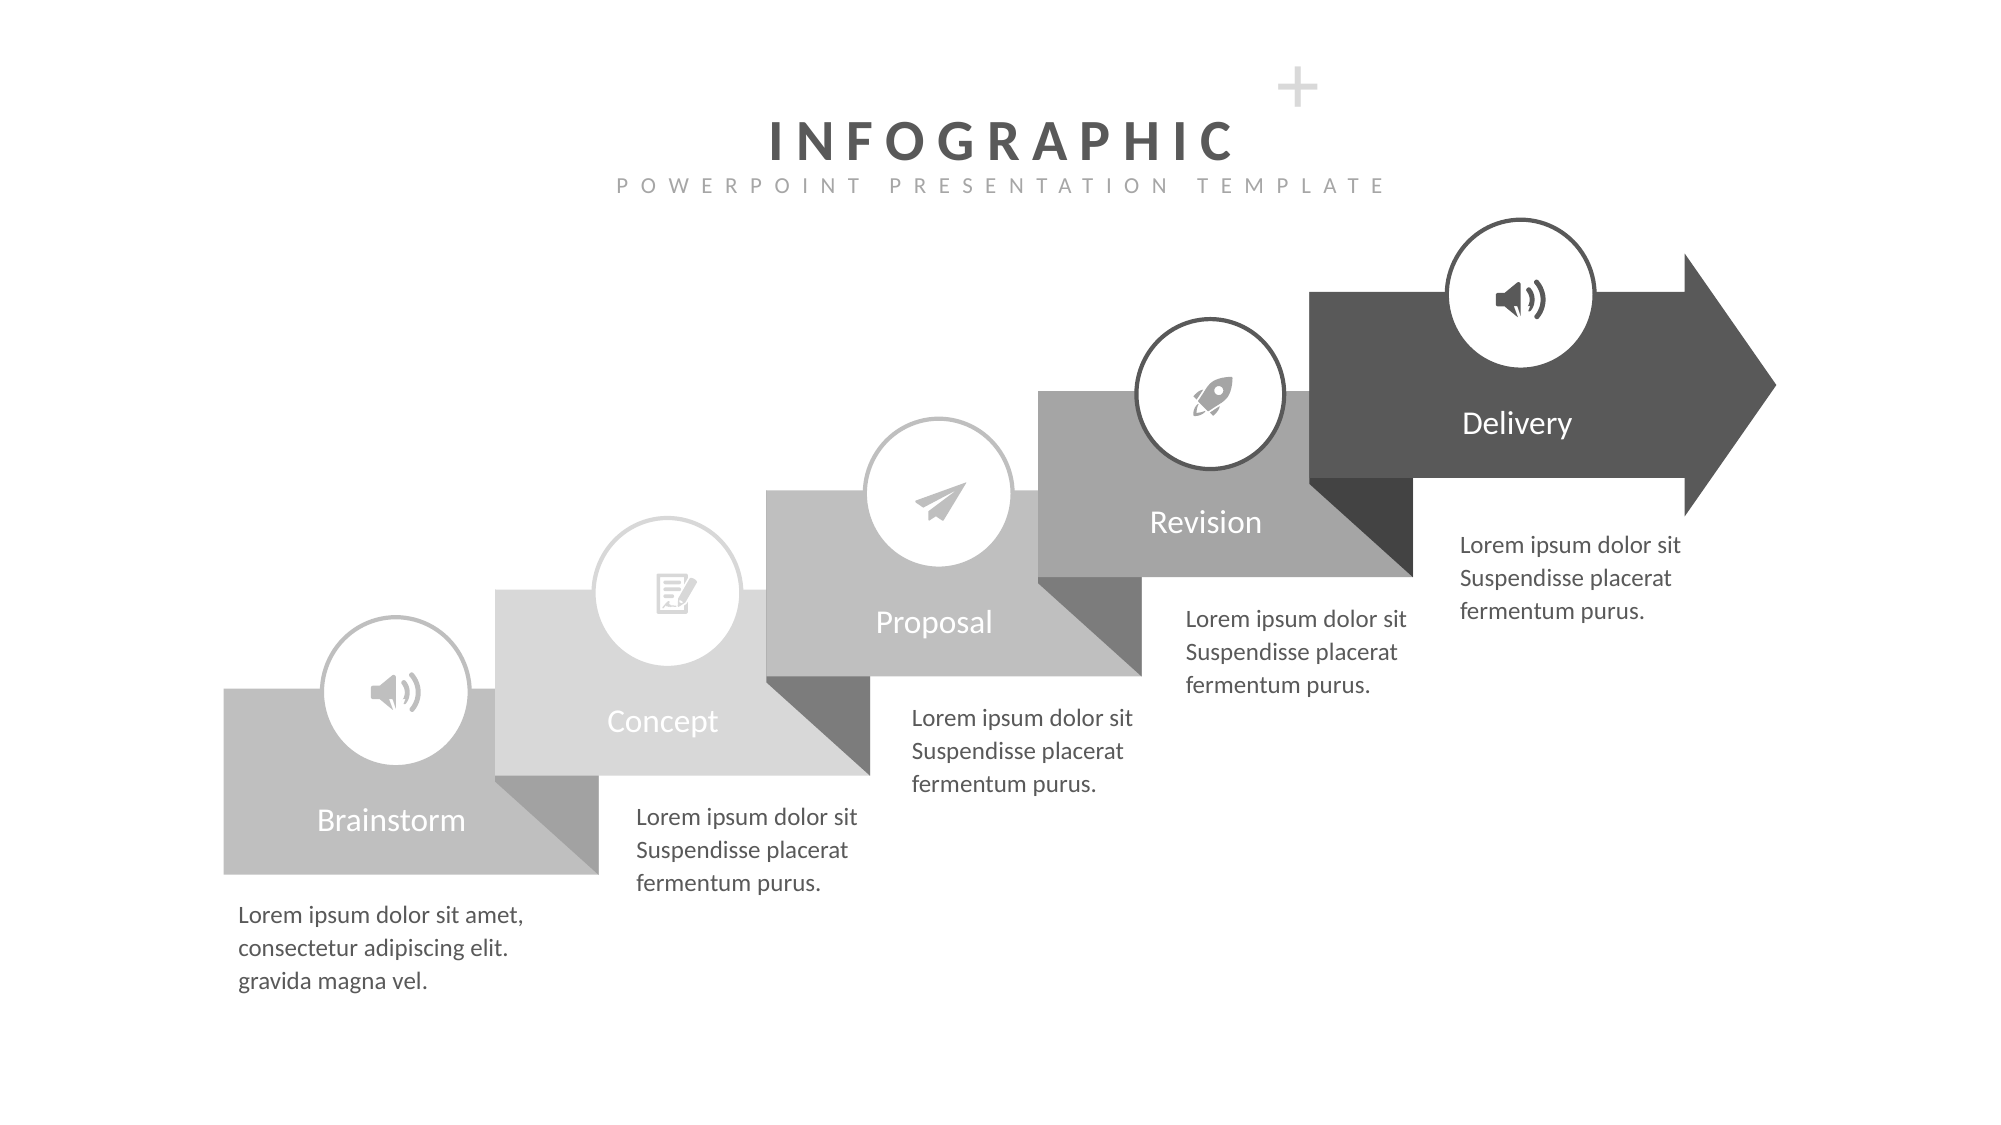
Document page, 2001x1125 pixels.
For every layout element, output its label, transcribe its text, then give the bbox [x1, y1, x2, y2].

text_box Lorem ipsum dolor sit Suspendisse placerat fermentum purus. [897, 691, 1174, 805]
text_box [864, 418, 1013, 569]
text_box v [409, 672, 421, 712]
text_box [656, 573, 698, 614]
text_box + [1259, 25, 1337, 141]
text_box Proposal [860, 592, 1009, 648]
text_box v [1534, 279, 1546, 320]
text_box POWERPOINT PRESENTATION TEMPLATE [601, 163, 1399, 206]
text_box Lorem ipsum dolor sit Suspendisse placerat fermentum purus. [1171, 592, 1448, 706]
text_box Concept [592, 691, 734, 747]
text_box [1309, 253, 1777, 517]
text_box [321, 617, 470, 768]
text_box [495, 589, 869, 776]
text_box v [1495, 282, 1521, 318]
text_box Lorem ipsum dolor sit Suspendisse placerat fermentum purus. [1445, 518, 1722, 632]
text_box [495, 776, 599, 875]
text_box [1136, 319, 1285, 470]
text_box [766, 677, 871, 776]
text_box Lorem ipsum dolor sit amet, consectetur adipiscing elit. gravida magna vel. [223, 888, 562, 1003]
text_box Brainstorm [302, 790, 482, 846]
text_box [593, 517, 742, 668]
text_box [1446, 219, 1595, 370]
text_box [223, 688, 597, 875]
text_box v [370, 674, 396, 710]
text_box [1038, 391, 1412, 578]
text_box Delivery [1447, 393, 1588, 449]
text_box [766, 490, 1141, 677]
text_box INFOGRAPHIC [753, 94, 1247, 163]
text_box v [1526, 287, 1535, 312]
text_box [1038, 578, 1142, 677]
text_box v [401, 680, 410, 705]
text_box Revision [1135, 492, 1278, 548]
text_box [1193, 376, 1233, 417]
text_box Lorem ipsum dolor sit Suspendisse placerat fermentum purus. [621, 789, 900, 904]
text_box [915, 482, 967, 521]
text_box [1309, 478, 1413, 578]
